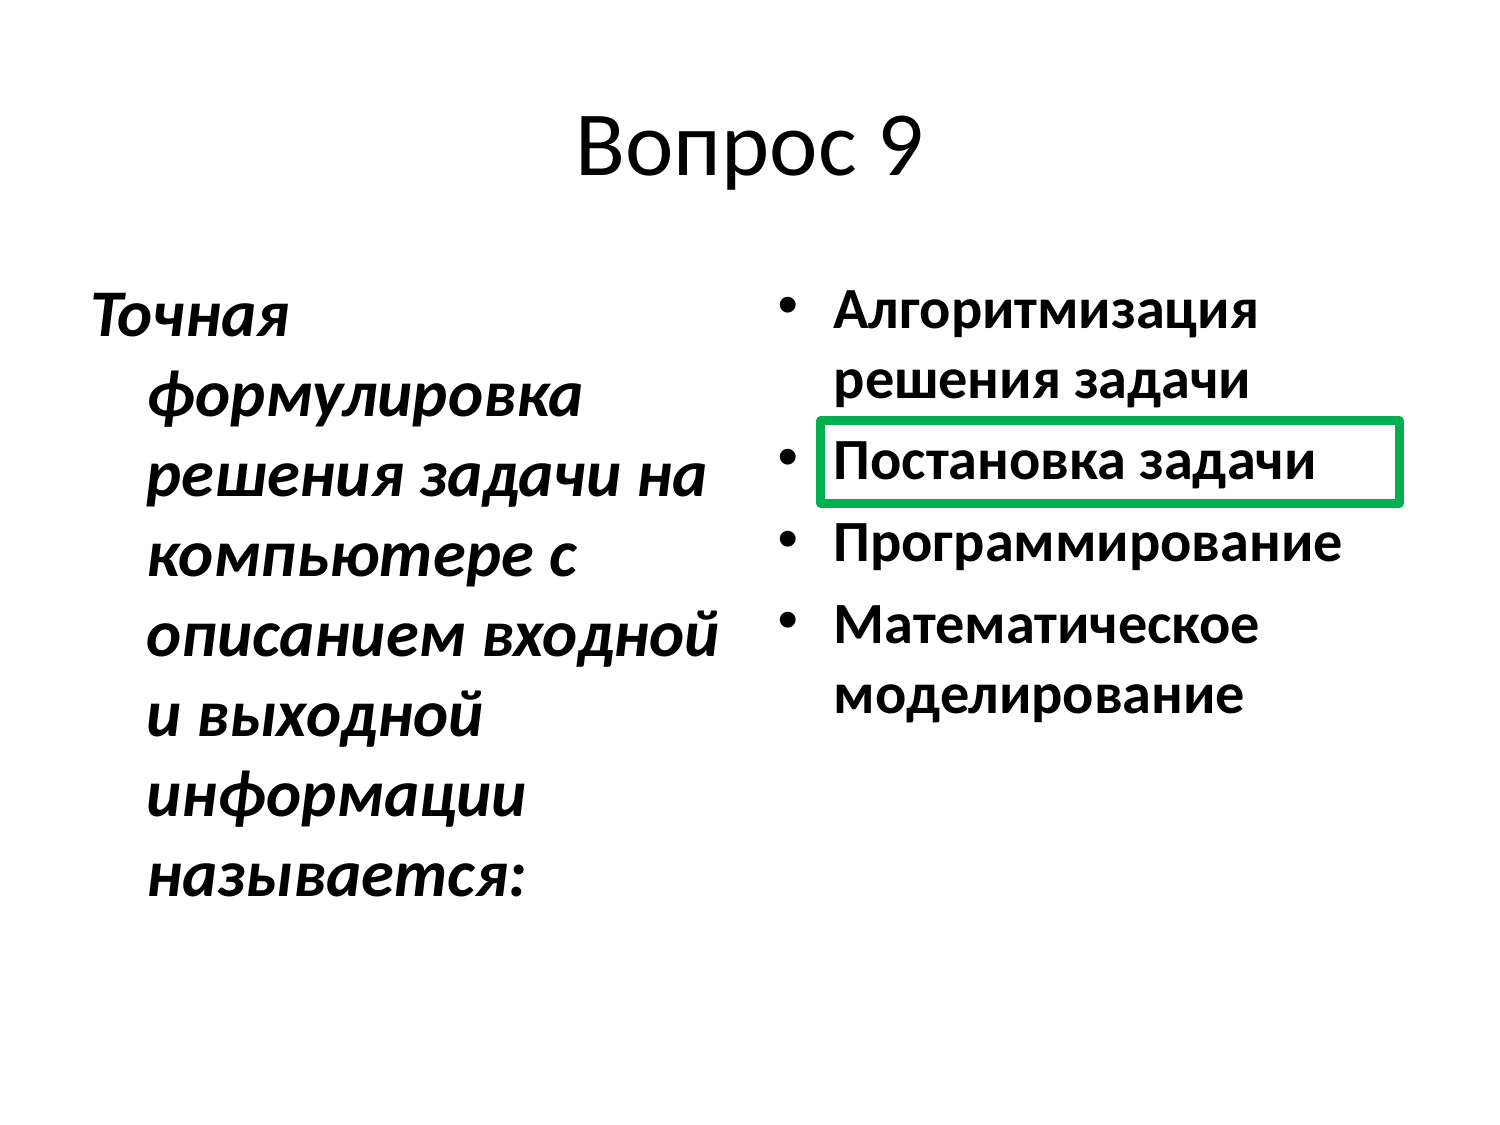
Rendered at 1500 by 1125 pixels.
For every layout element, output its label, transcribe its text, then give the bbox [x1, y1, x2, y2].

text_box [819, 419, 1402, 505]
list Точная формулировка решения задачи на компьютере с описанием входной и выходной информации называется: [75, 262, 738, 1005]
list Алгоритмизация решения задачи Постановка задачи Программирование Математическое моделирование [762, 262, 1425, 1005]
title Вопрос 9 [75, 45, 1425, 233]
